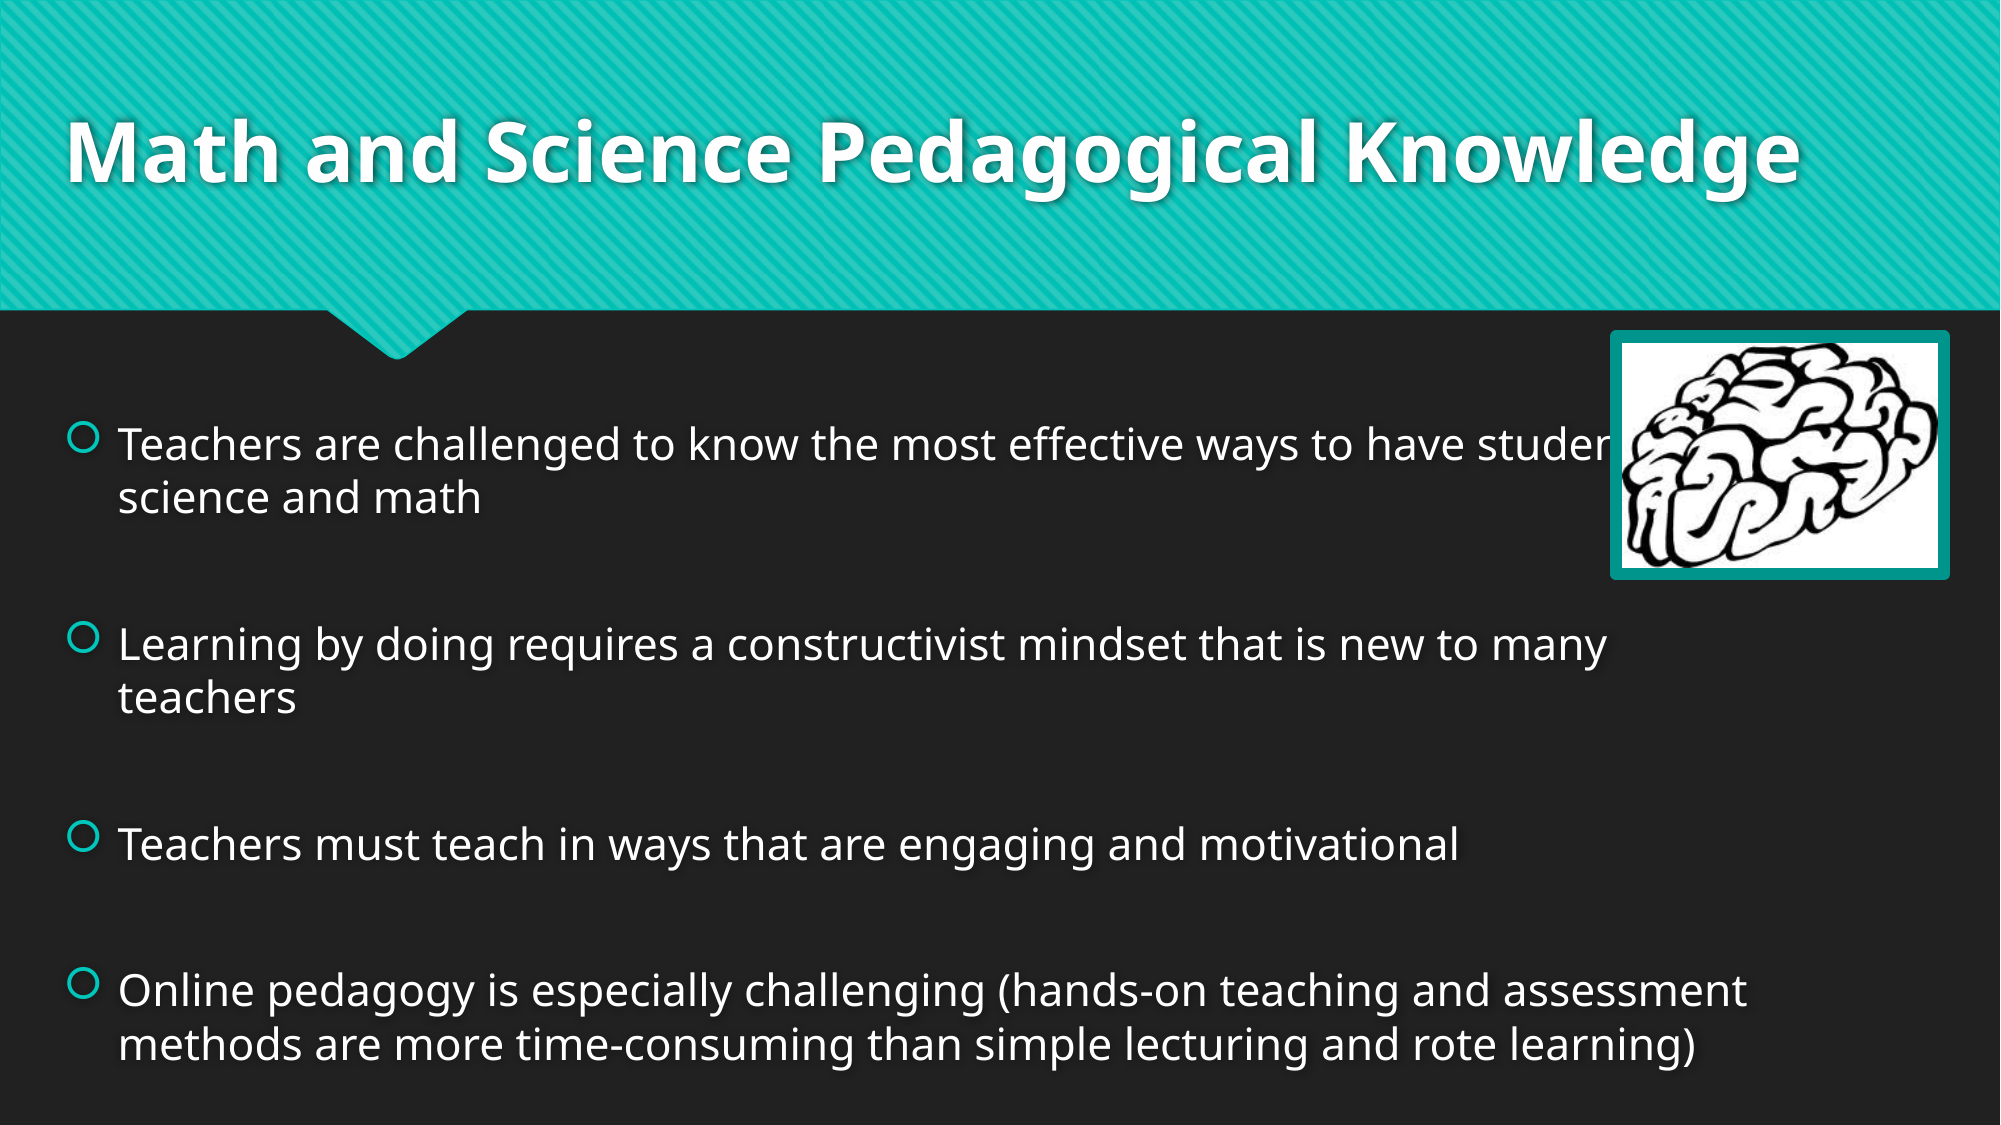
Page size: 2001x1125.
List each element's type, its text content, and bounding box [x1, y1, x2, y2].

picture [1621, 342, 1938, 569]
list Teachers are challenged to know the most effective ways to have students “do” science and math Learning by doing requires a constructivist mindset that is new to many teachers Teachers must teach in ways that are engaging and motivational Online pedagogy is especially challenging (hands-on teaching and assessment methods are more time-consuming than simple lecturing and rote learning) [48, 408, 1780, 1125]
title Math and Science Pedagogical Knowledge [48, 42, 1866, 208]
